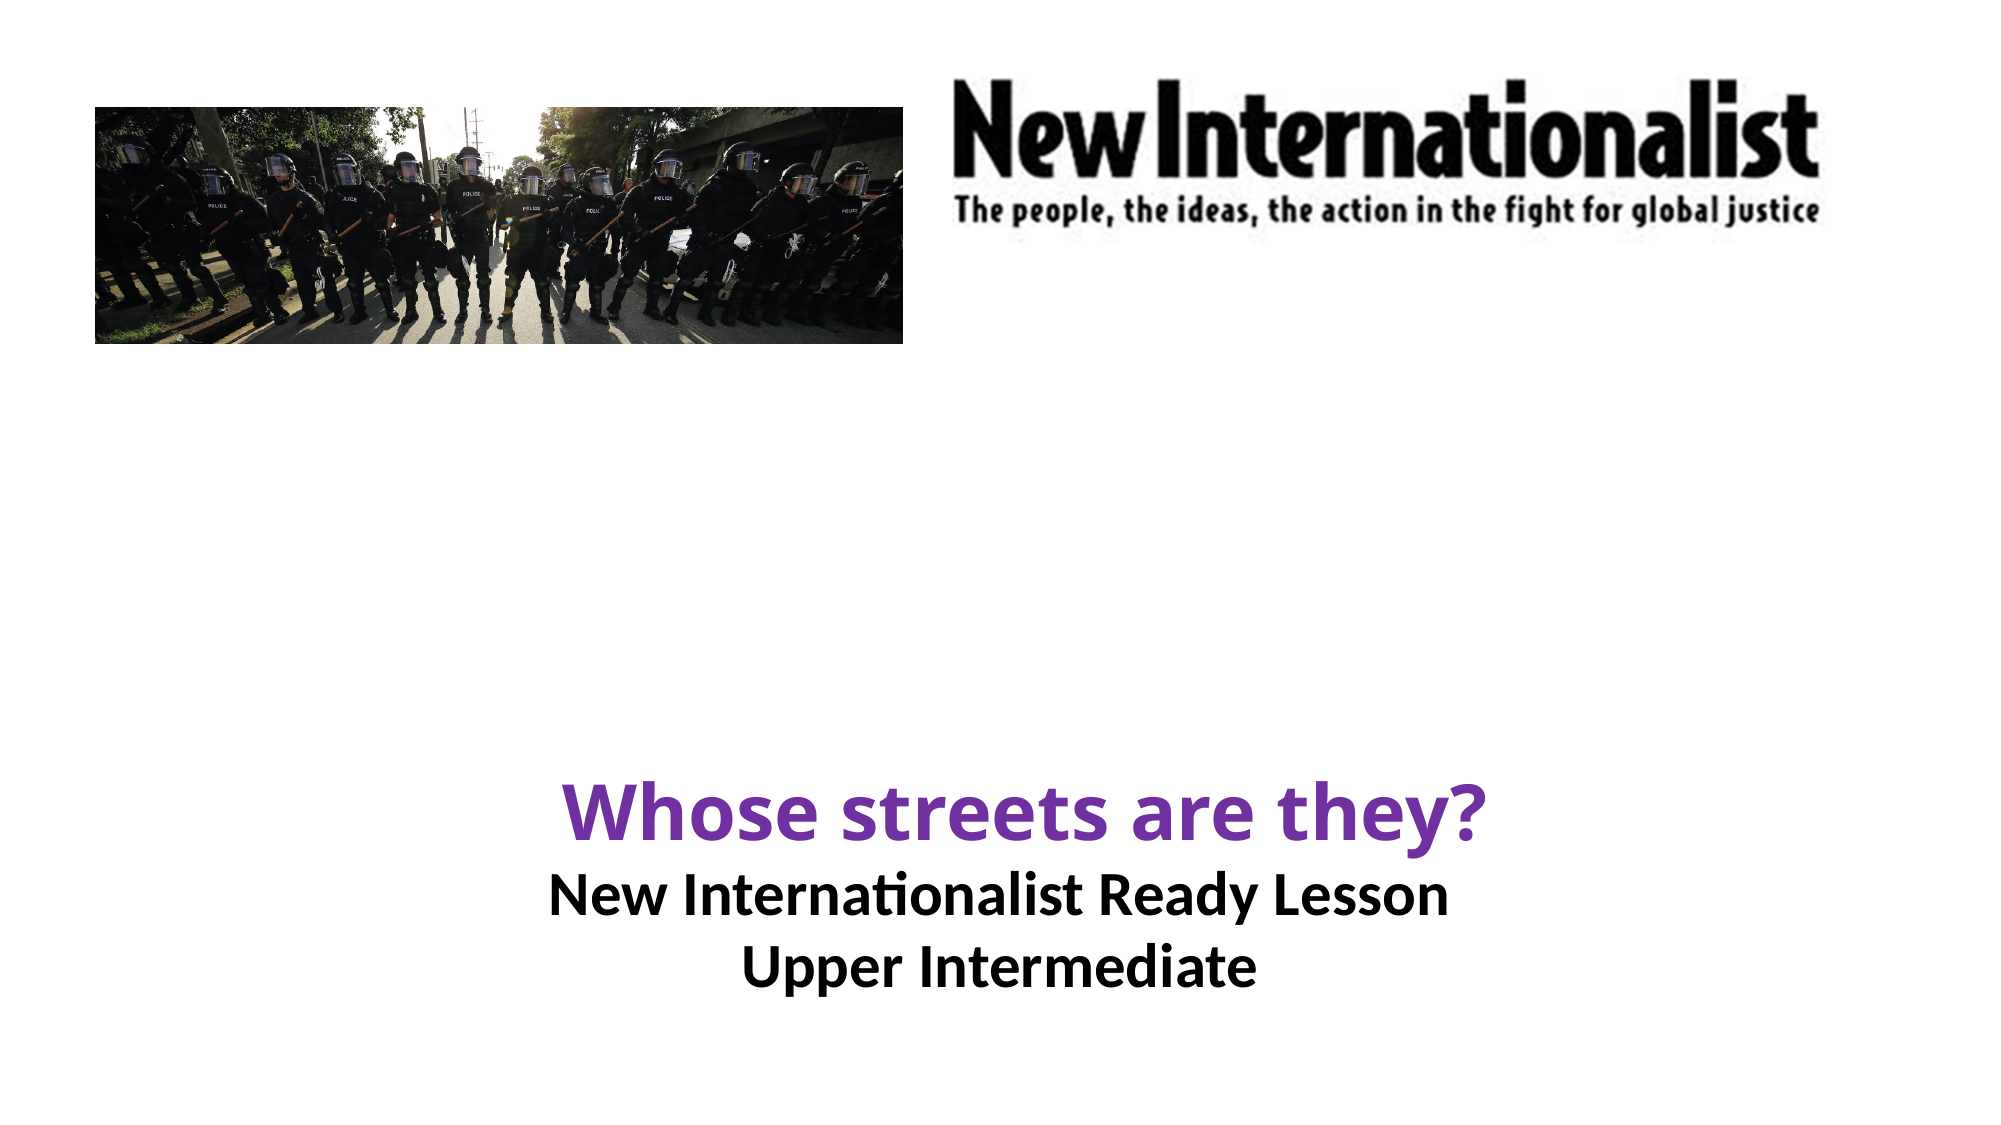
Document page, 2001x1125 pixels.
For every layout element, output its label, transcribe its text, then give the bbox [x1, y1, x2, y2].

title Whose streets are they? [129, 505, 1923, 865]
subtitle Neermediate rmediateLesson New Internationalist Ready Lesson Upper Intermediate Lesson nationalist Easier English Ready Intermediate Lesson [249, 838, 1750, 1065]
picture [952, 60, 1848, 262]
picture [95, 107, 903, 344]
